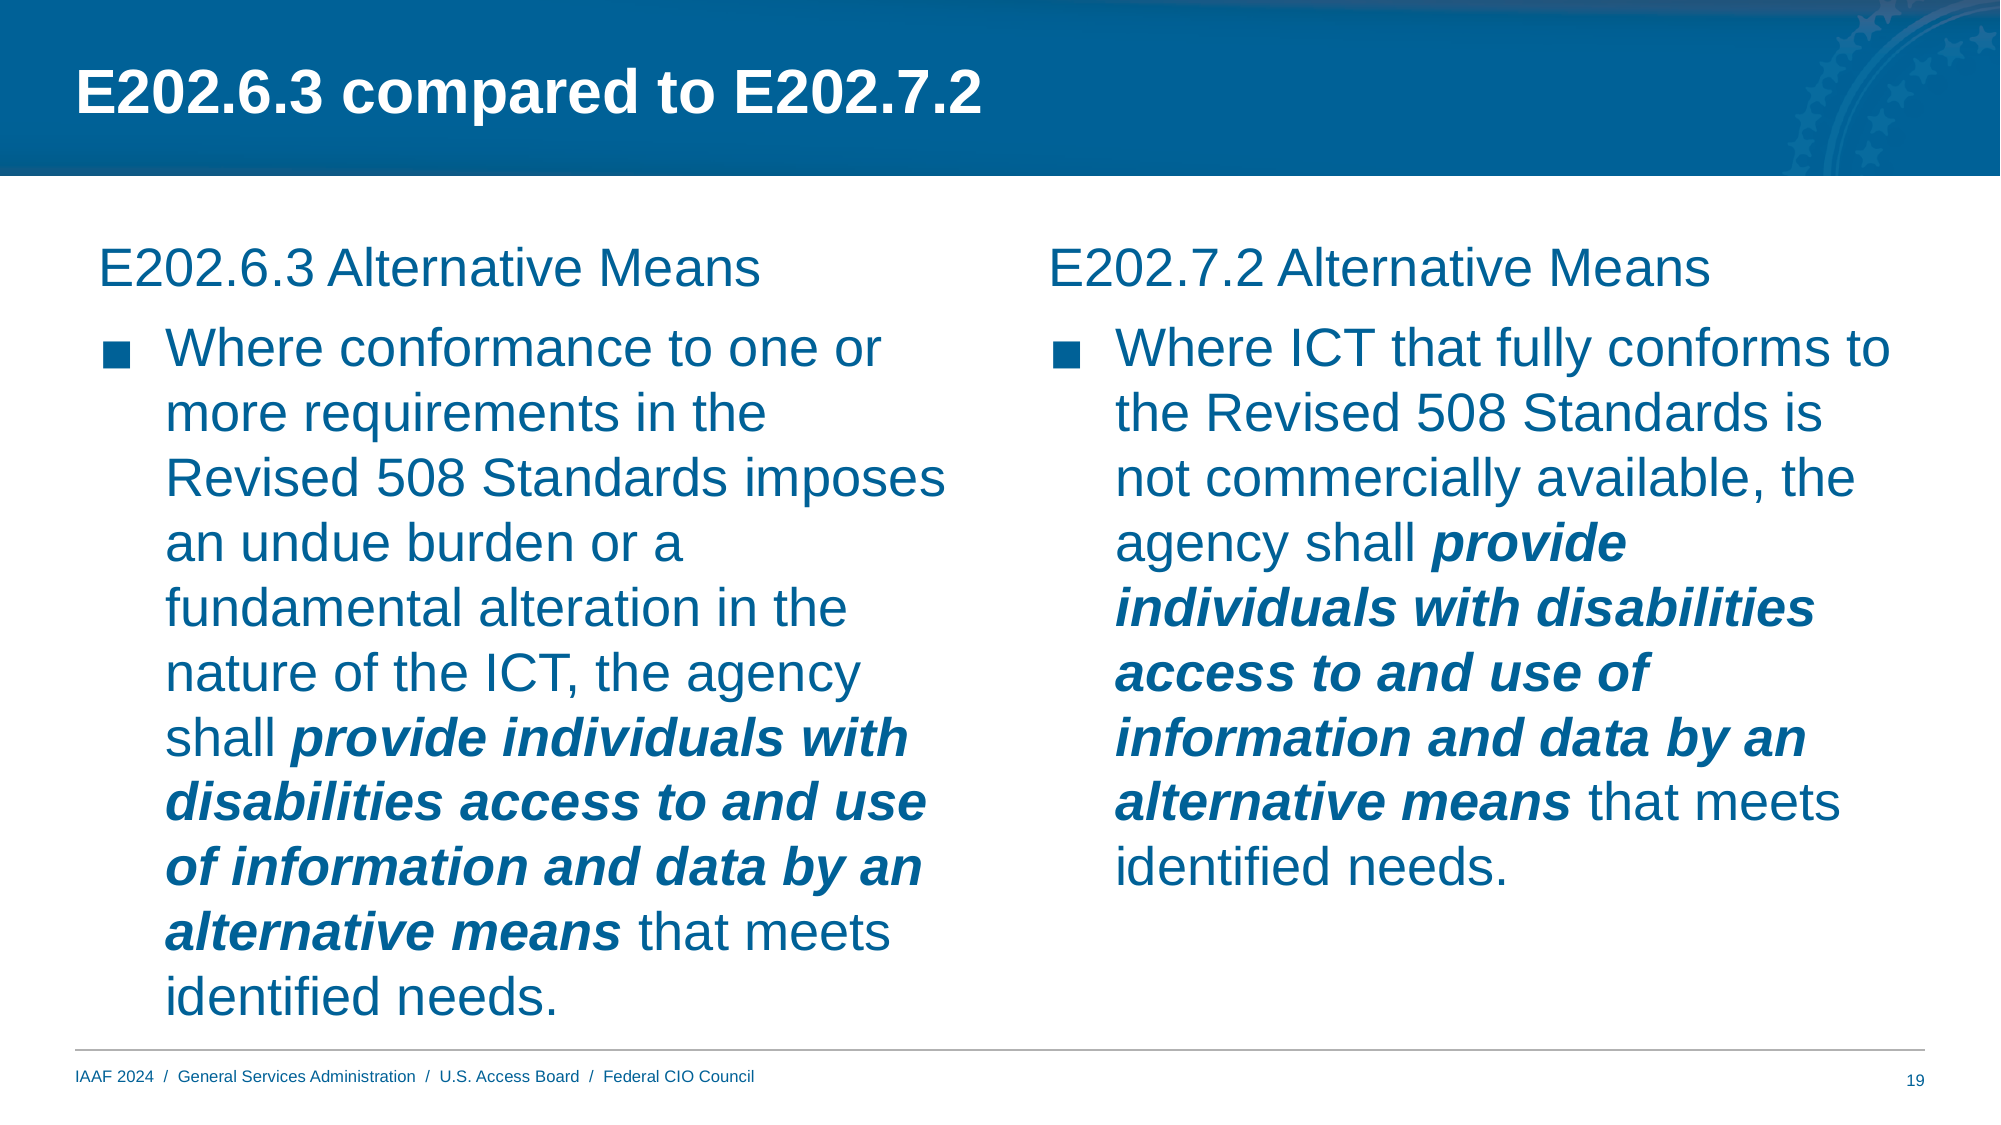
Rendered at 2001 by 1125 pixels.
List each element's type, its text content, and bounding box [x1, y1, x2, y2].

title E202.6.3 compared to E202.7.2 [75, 52, 1800, 128]
picture [0, 168, 666, 176]
picture [0, 0, 2000, 176]
list E202.7.2 Alternative Means Where ICT that fully conforms to the Revised 508 Standards is not commercially available, the agency shall provide individuals with disabilities access to and use of information and data by an alternative means that meets identified needs. [1025, 224, 1925, 1038]
slide_number 19 [1880, 1065, 1925, 1095]
list E202.6.3 Alternative Means Where conformance to one or more requirements in the Revised 508 Standards imposes an undue burden or a fundamental alteration in the nature of the ICT, the agency shall provide individuals with disabilities access to and use of information and data by an alternative means that meets identified needs. [75, 224, 975, 1035]
